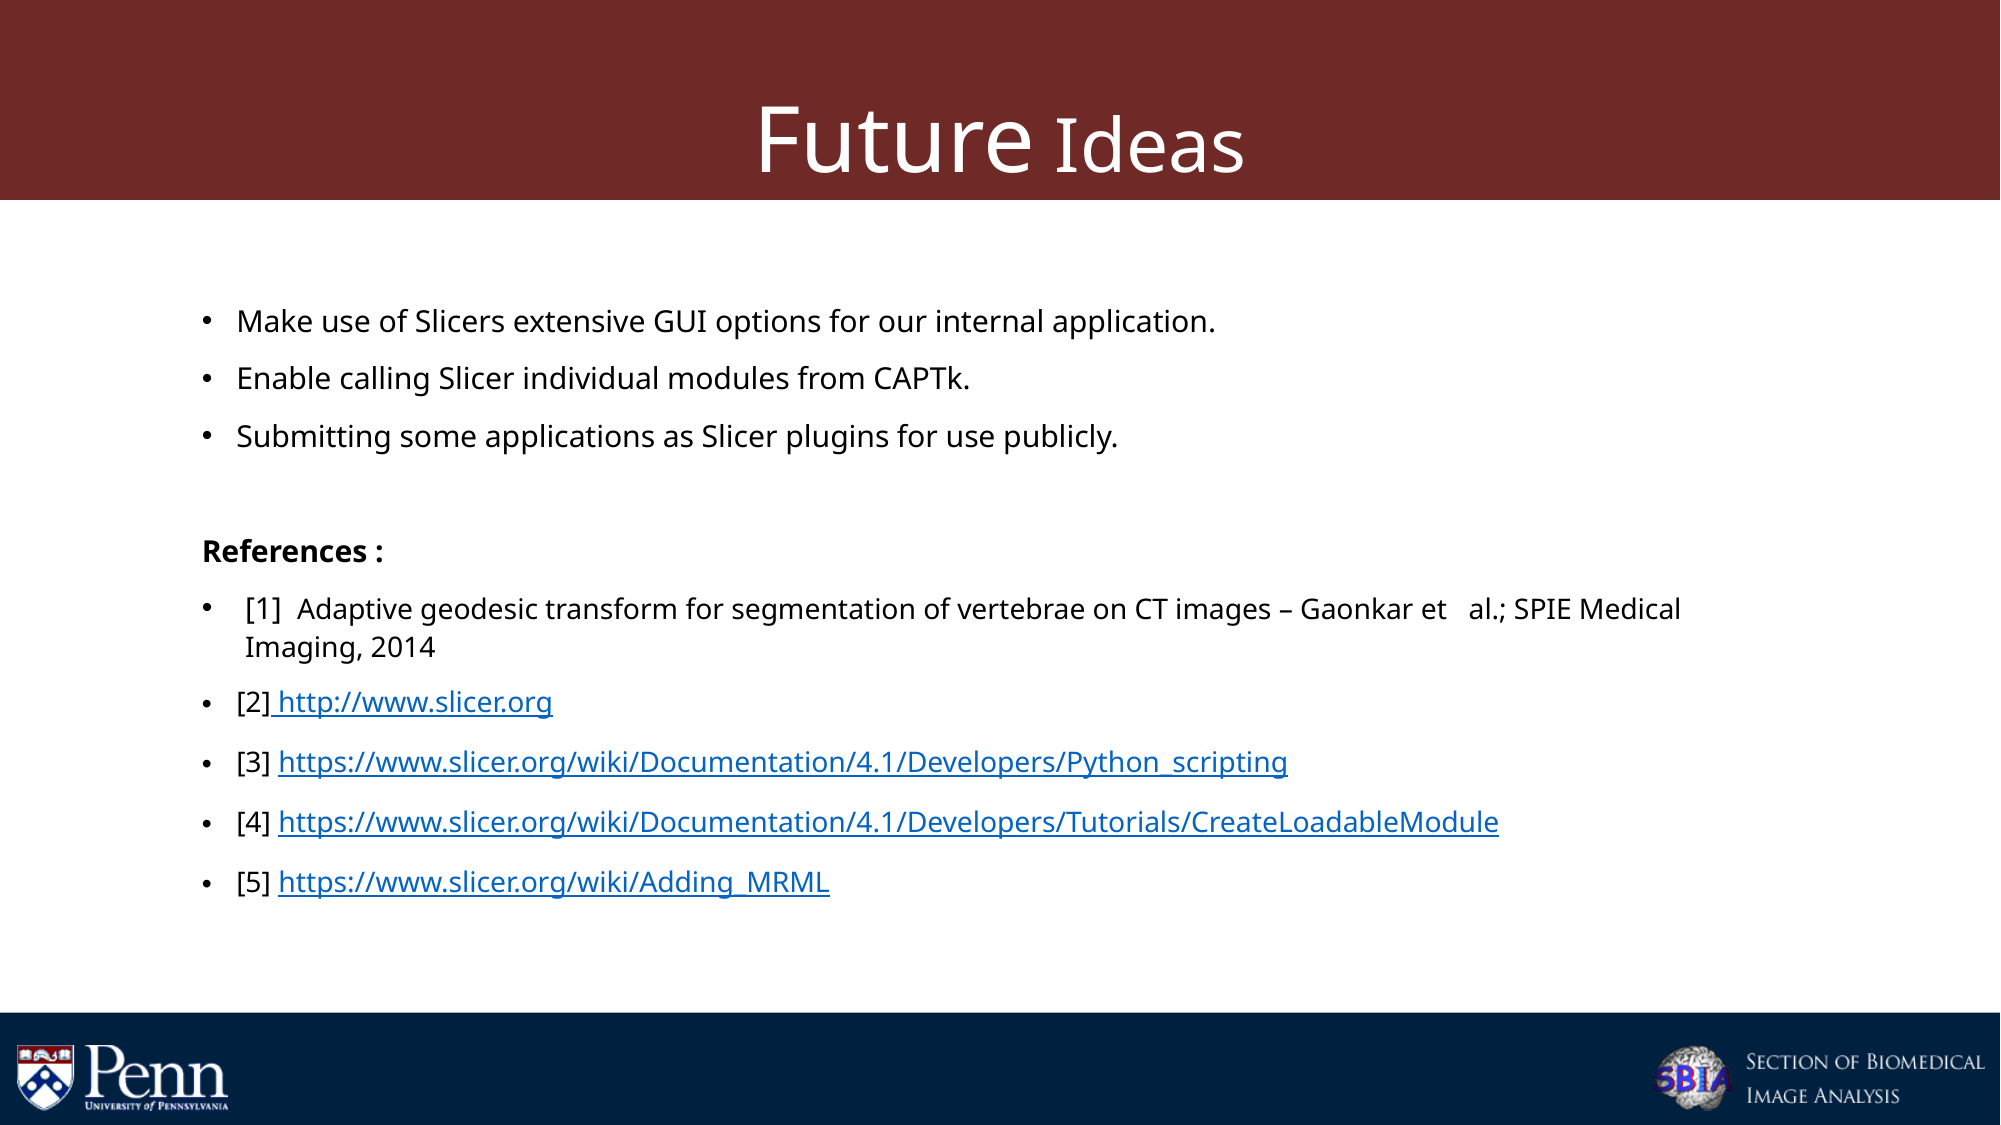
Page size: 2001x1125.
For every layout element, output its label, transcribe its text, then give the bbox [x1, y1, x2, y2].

title Future Ideas [137, 0, 1863, 200]
picture [1652, 1044, 1985, 1112]
picture [17, 1045, 228, 1111]
list Make use of Slicers extensive GUI options for our internal application. Enable calling Slicer individual modules from CAPTk. Submitting some applications as Slicer plugins for use publicly. References : [1] Adaptive geodesic transform for segmentation of vertebrae on CT images – Gaonkar et al.; SPIE Medical Imaging, 2014 [2] http://www.slicer.org [3] https://www.slicer.org/wiki/Documentation/4.1/Developers/Python_scripting [4] https://www.slicer.org/wiki/Documentation/4.1/Developers/Tutorials/CreateLoadableModule [5] https://www.slicer.org/wiki/Adding_MRML [186, 291, 1711, 915]
